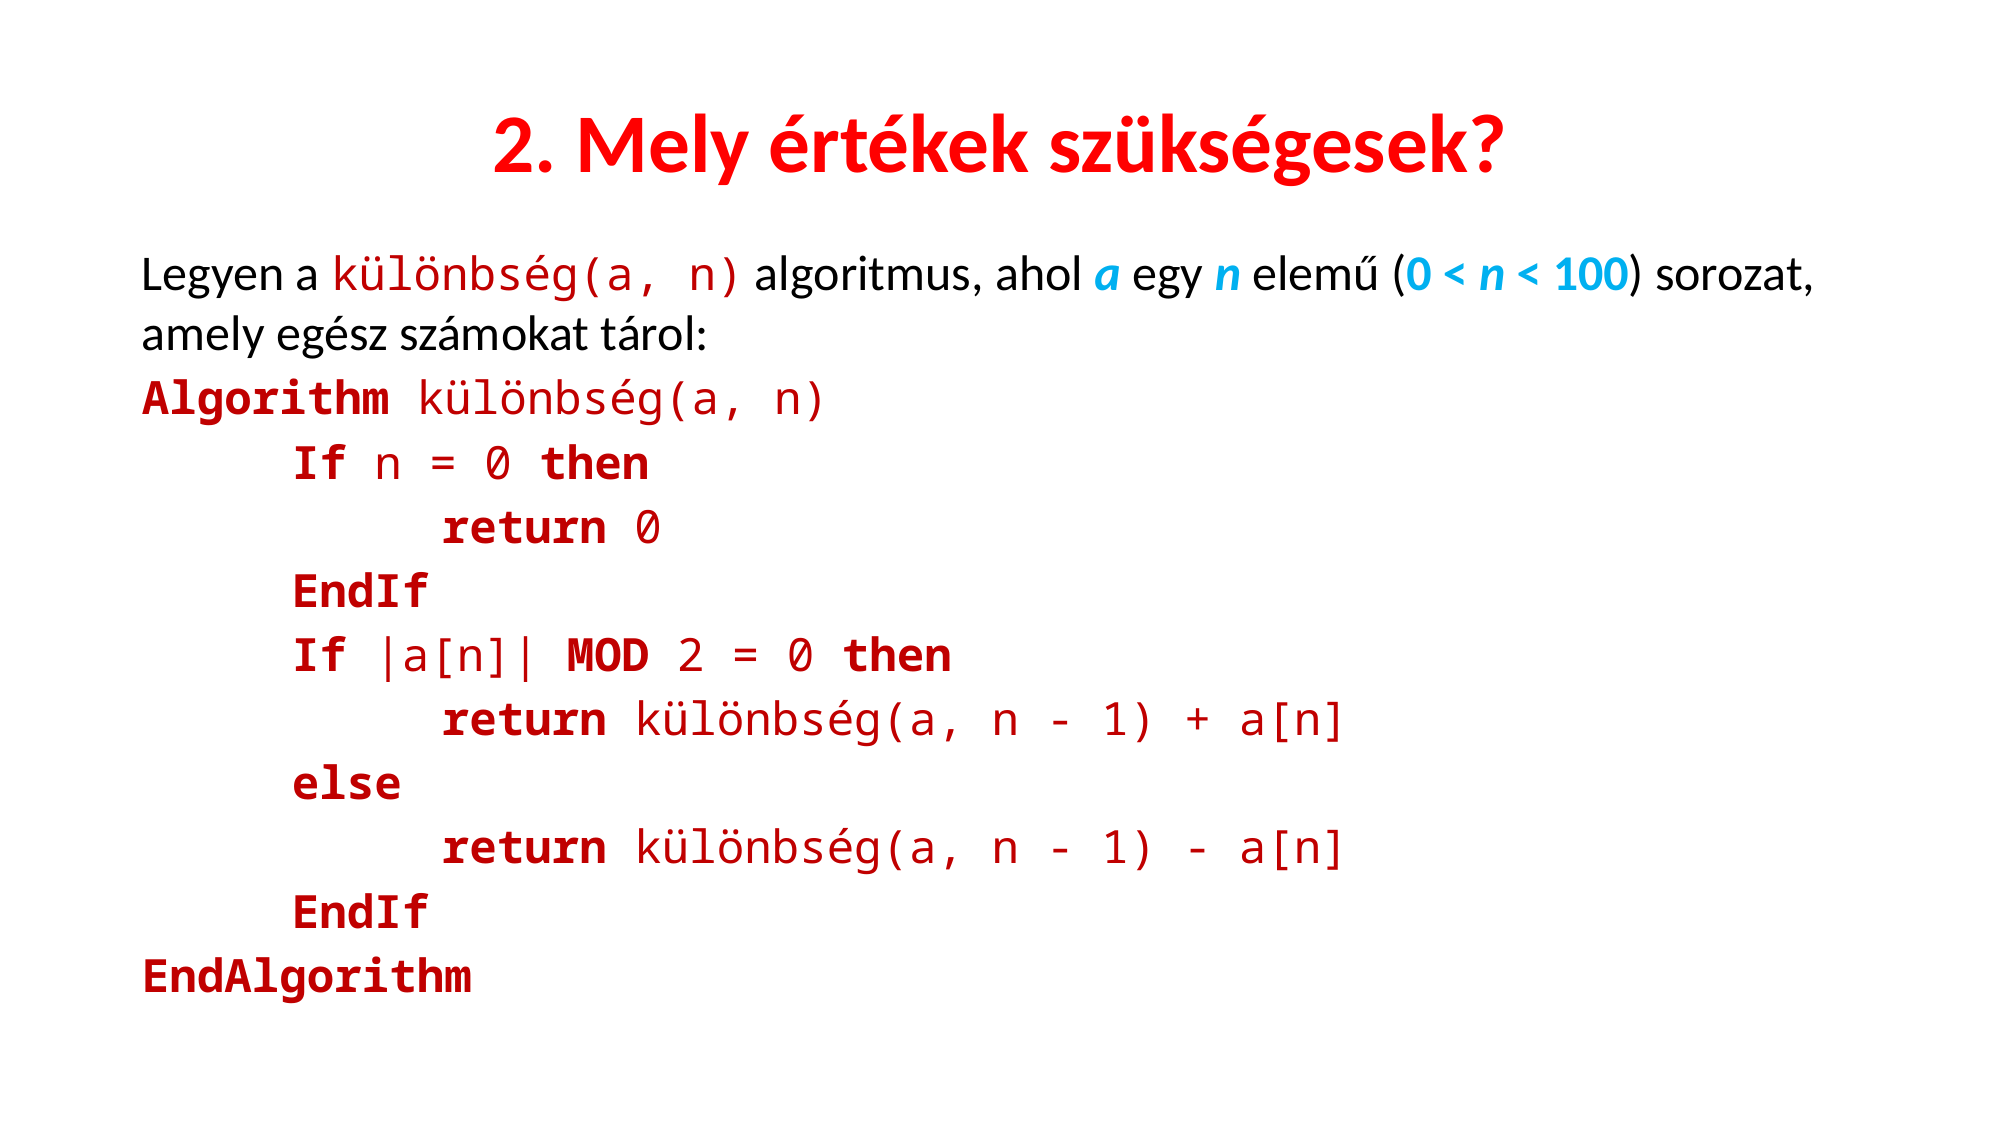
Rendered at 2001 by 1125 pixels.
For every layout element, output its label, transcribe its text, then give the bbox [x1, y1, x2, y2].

list Legyen a különbség(a, n) algoritmus, ahol a egy n elemű (0 < n < 100) so­rozat, amely egész számokat tárol: Algorithm különbség(a, n) If n = 0 then return 0 EndIf If |a[n]| MOD 2 = 0 then return különbség(a, n - 1) + a[n] else return különbség(a, n - 1) - a[n] EndIf EndAlgorithm [126, 232, 1900, 1125]
title 2. Mely értékek szükségesek? [99, 45, 1900, 233]
